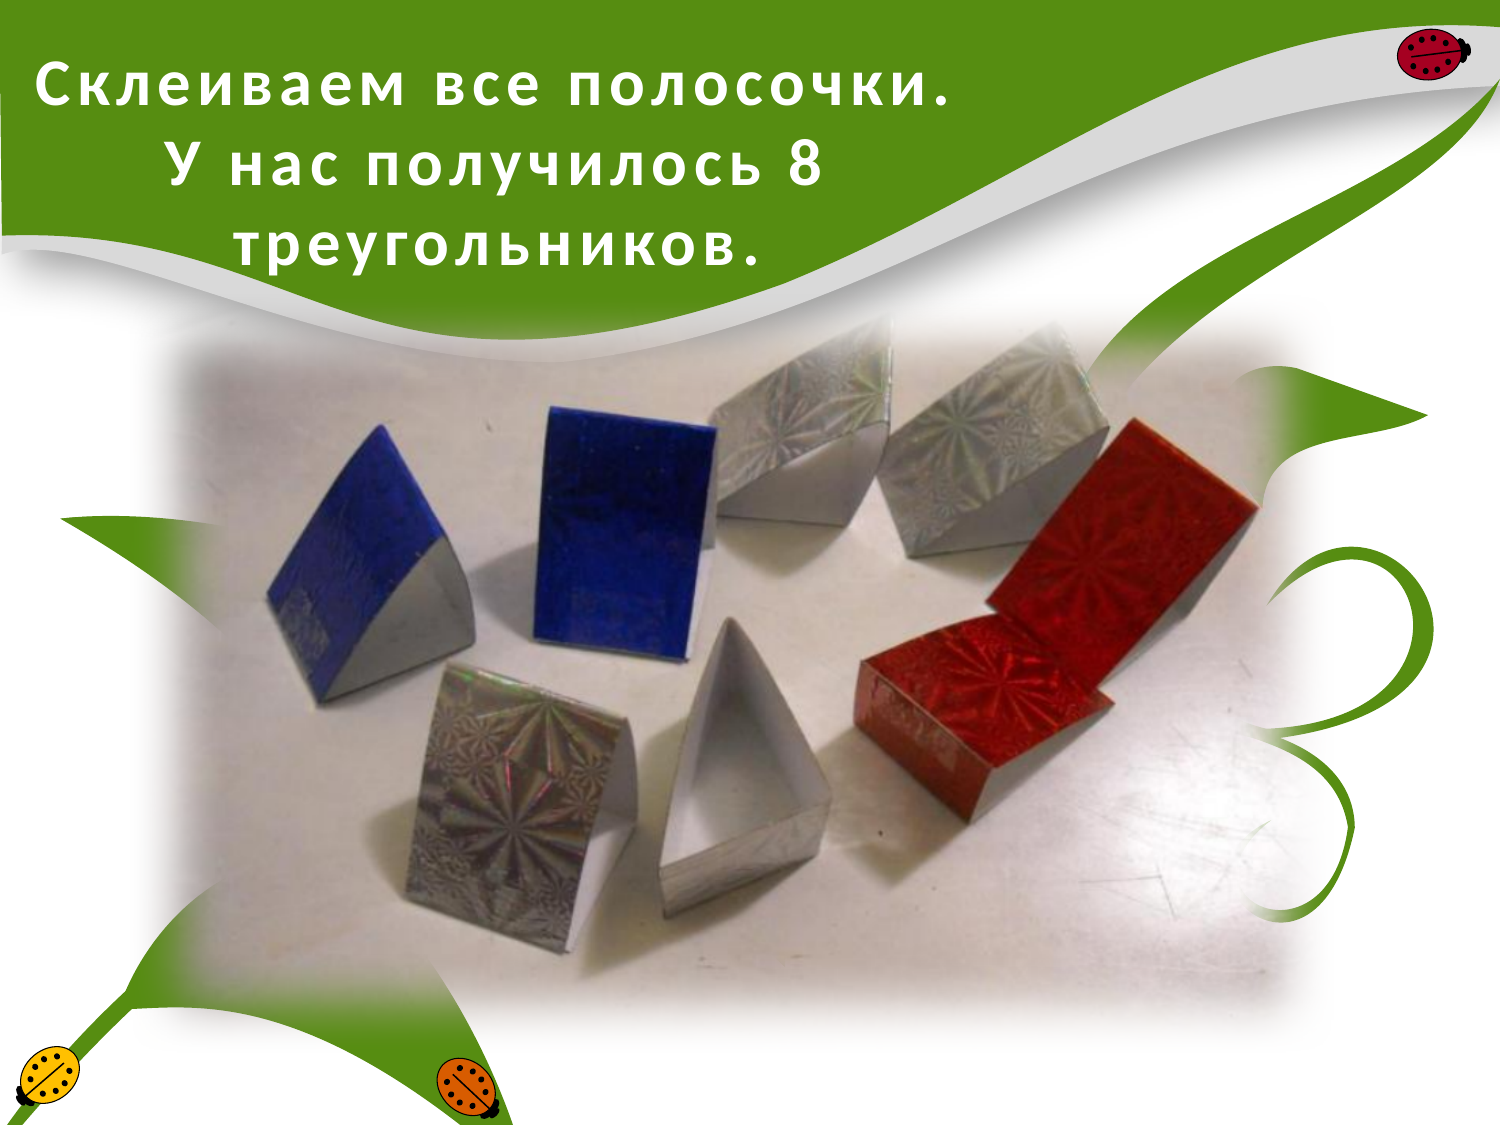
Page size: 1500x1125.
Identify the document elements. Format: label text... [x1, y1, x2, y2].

picture [128, 292, 1337, 1055]
title Склеиваем все полосочки. У нас получилось 8 треугольников. [0, 58, 995, 260]
